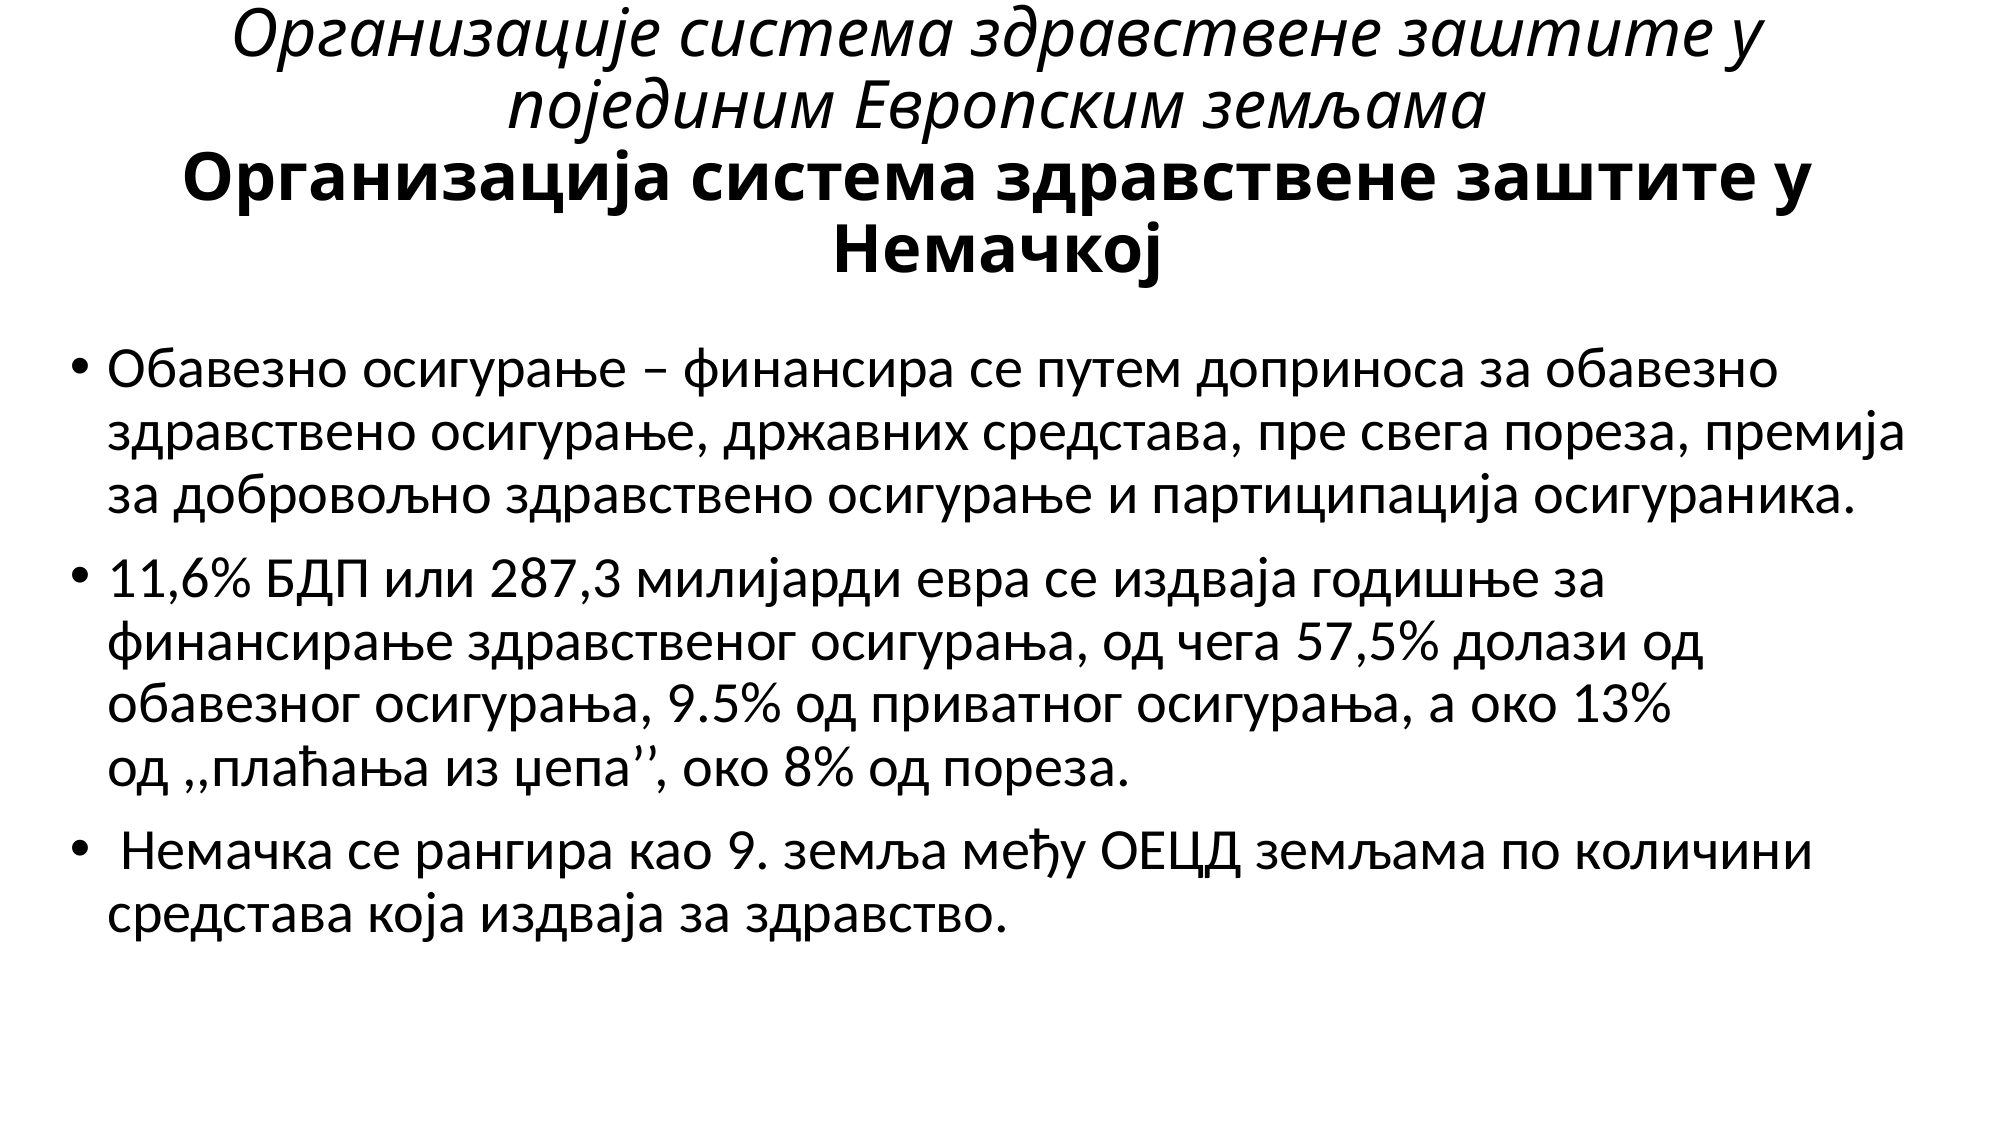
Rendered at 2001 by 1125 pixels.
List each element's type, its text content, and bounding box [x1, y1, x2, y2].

title Организације система здравствене заштите у појединим Европским земљама Организација система здравствене заштите у Немачкој [135, 34, 1861, 252]
list Обавезно осигурање – финансира се путем доприноса за обавезно здравствено осигурање, државних средстава, пре свега пореза, премија за добровољно здравствено осигурање и партиципација осигураника. 11,6% БДП или 287,3 милијарди евра се издваја годишње за финансирање здравственог осигурања, од чега 57,5% долази од обавезног осигурања, 9.5% од приватног осигурања, а око 13% од ,,плаћања из џепа’’, око 8% од пореза. Немачка се рангира као 9. земља међу ОЕЦД земљама по количини средстава која издваја за здравство. [54, 329, 1927, 1105]
